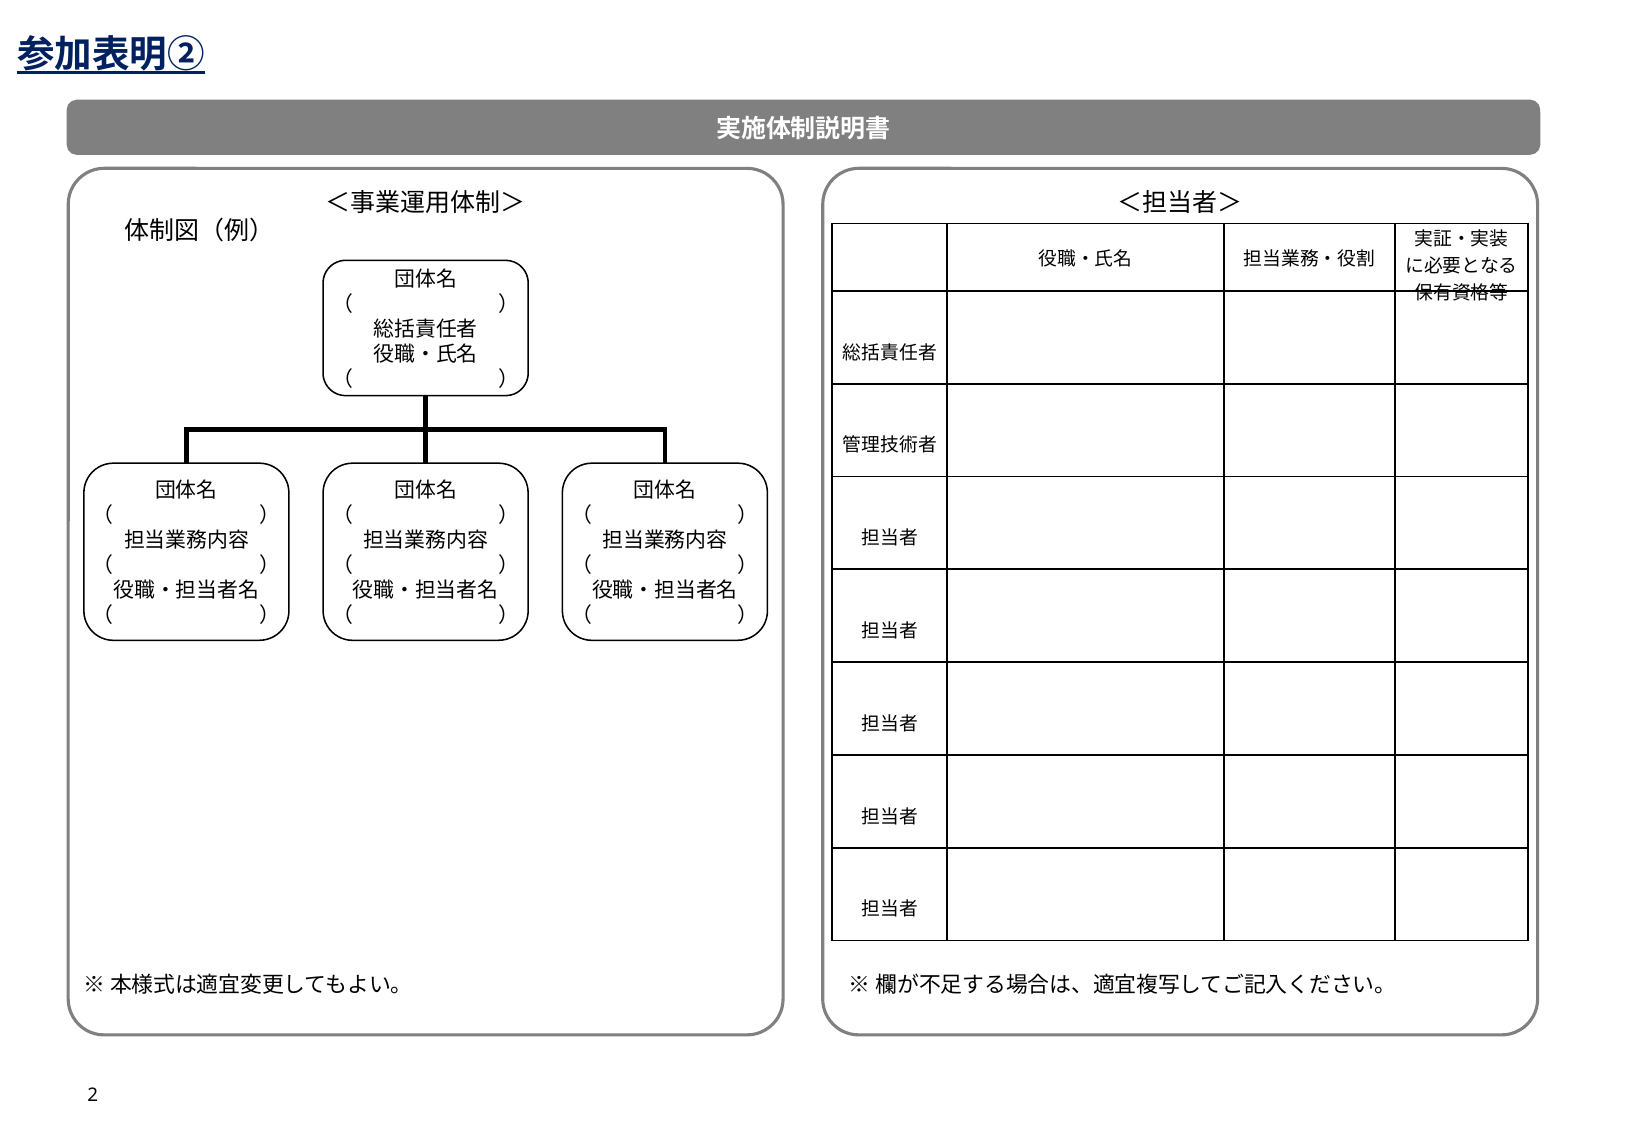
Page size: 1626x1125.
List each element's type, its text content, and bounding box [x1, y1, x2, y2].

table_cell 担当者 [833, 570, 946, 661]
table_cell [1396, 849, 1527, 940]
table_cell [948, 849, 1223, 940]
text_box 団体名 （ ） 担当業務内容 （ ） 役職・担当者名 （ ） [562, 463, 768, 641]
text_box 団体名 （ ） 総括責任者 役職・氏名 （ ） [323, 260, 529, 396]
table_cell [1225, 292, 1394, 383]
table_header 実証・実装に必要となる 保有資格等 [1396, 224, 1527, 290]
table_cell [948, 477, 1223, 568]
table_cell [948, 570, 1223, 661]
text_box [271, 309, 341, 550]
table_cell 担当者 [833, 849, 946, 940]
table_cell 担当者 [833, 663, 946, 754]
table_header [833, 224, 946, 290]
table_cell [1225, 477, 1394, 568]
table_cell [948, 756, 1223, 847]
table_cell 担当者 [833, 756, 946, 847]
text_box 体制図（例） [124, 214, 382, 245]
table_cell [1396, 292, 1527, 383]
table_header 役職・氏名 [948, 224, 1223, 290]
table_cell [1396, 570, 1527, 661]
table_cell [1396, 385, 1527, 476]
slide_number 2 [68, 1080, 98, 1109]
table_cell [1396, 756, 1527, 847]
text_box ＜事業運用体制＞ [68, 168, 784, 1035]
text_box ※欄が不足する場合は、適宜複写してご記入ください。 [848, 952, 1399, 1016]
table_cell [1396, 663, 1527, 754]
table_cell [1225, 756, 1394, 847]
table_cell [1225, 849, 1394, 940]
table_cell [1225, 385, 1394, 476]
text_box 団体名 （ ） 担当業務内容 （ ） 役職・担当者名 （ ） [323, 463, 529, 641]
table_cell 管理技術者 [833, 385, 946, 476]
table_cell [948, 292, 1223, 383]
text_box 実施体制説明書 [68, 101, 1539, 154]
table_cell [1396, 477, 1527, 568]
table_cell [1225, 570, 1394, 661]
table_header 担当業務・役割 [1225, 224, 1394, 290]
text_box ＜担当者＞ [822, 168, 1538, 1035]
text_box 参加表明② [2, 1, 808, 83]
table_cell 担当者 [833, 477, 946, 568]
text_box 団体名 （ ） 担当業務内容 （ ） 役職・担当者名 （ ） [83, 463, 289, 641]
table_cell [948, 663, 1223, 754]
table_cell [1225, 663, 1394, 754]
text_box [511, 309, 580, 550]
text_box ※本様式は適宜変更してもよい。 [83, 952, 633, 1016]
table_cell [948, 385, 1223, 476]
table_cell 総括責任者 [833, 292, 946, 383]
